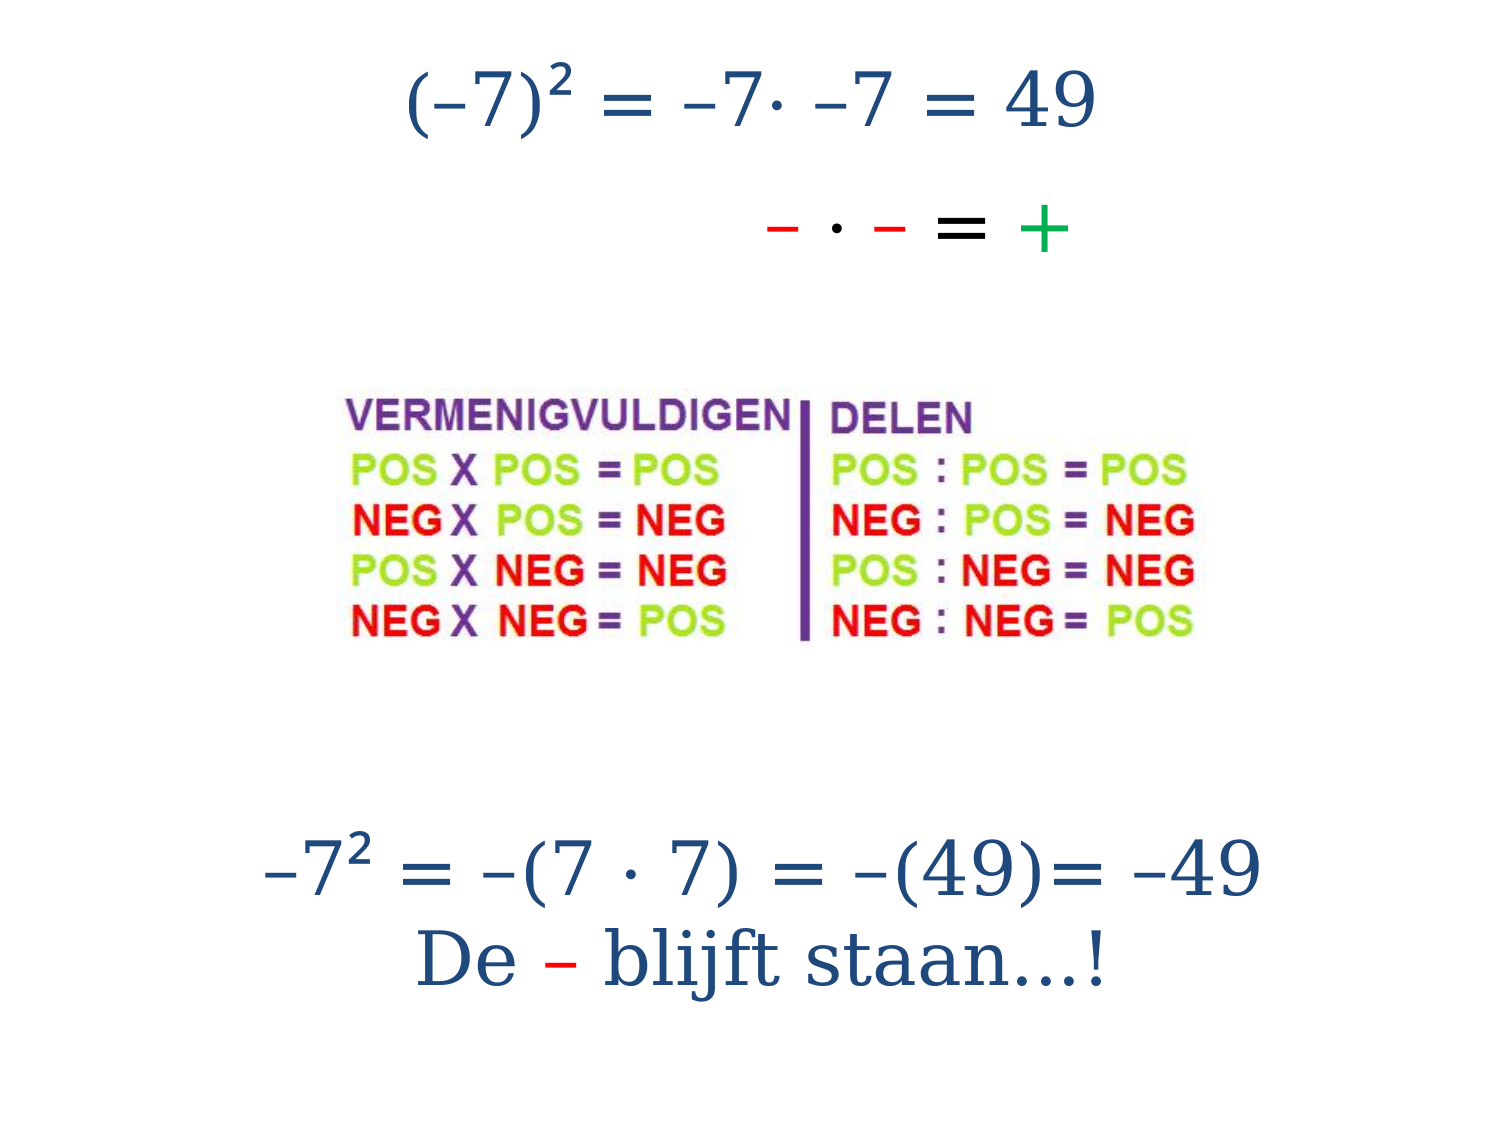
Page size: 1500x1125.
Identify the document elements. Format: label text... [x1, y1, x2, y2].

title (–7)² = –7· –7 = 49 [75, 0, 1425, 232]
text_box – · – = + [726, 166, 1135, 272]
text_box –7² = –(7 · 7) = –(49)= –49 De – blijft staan...! [88, 786, 1439, 1035]
picture [336, 388, 1206, 646]
